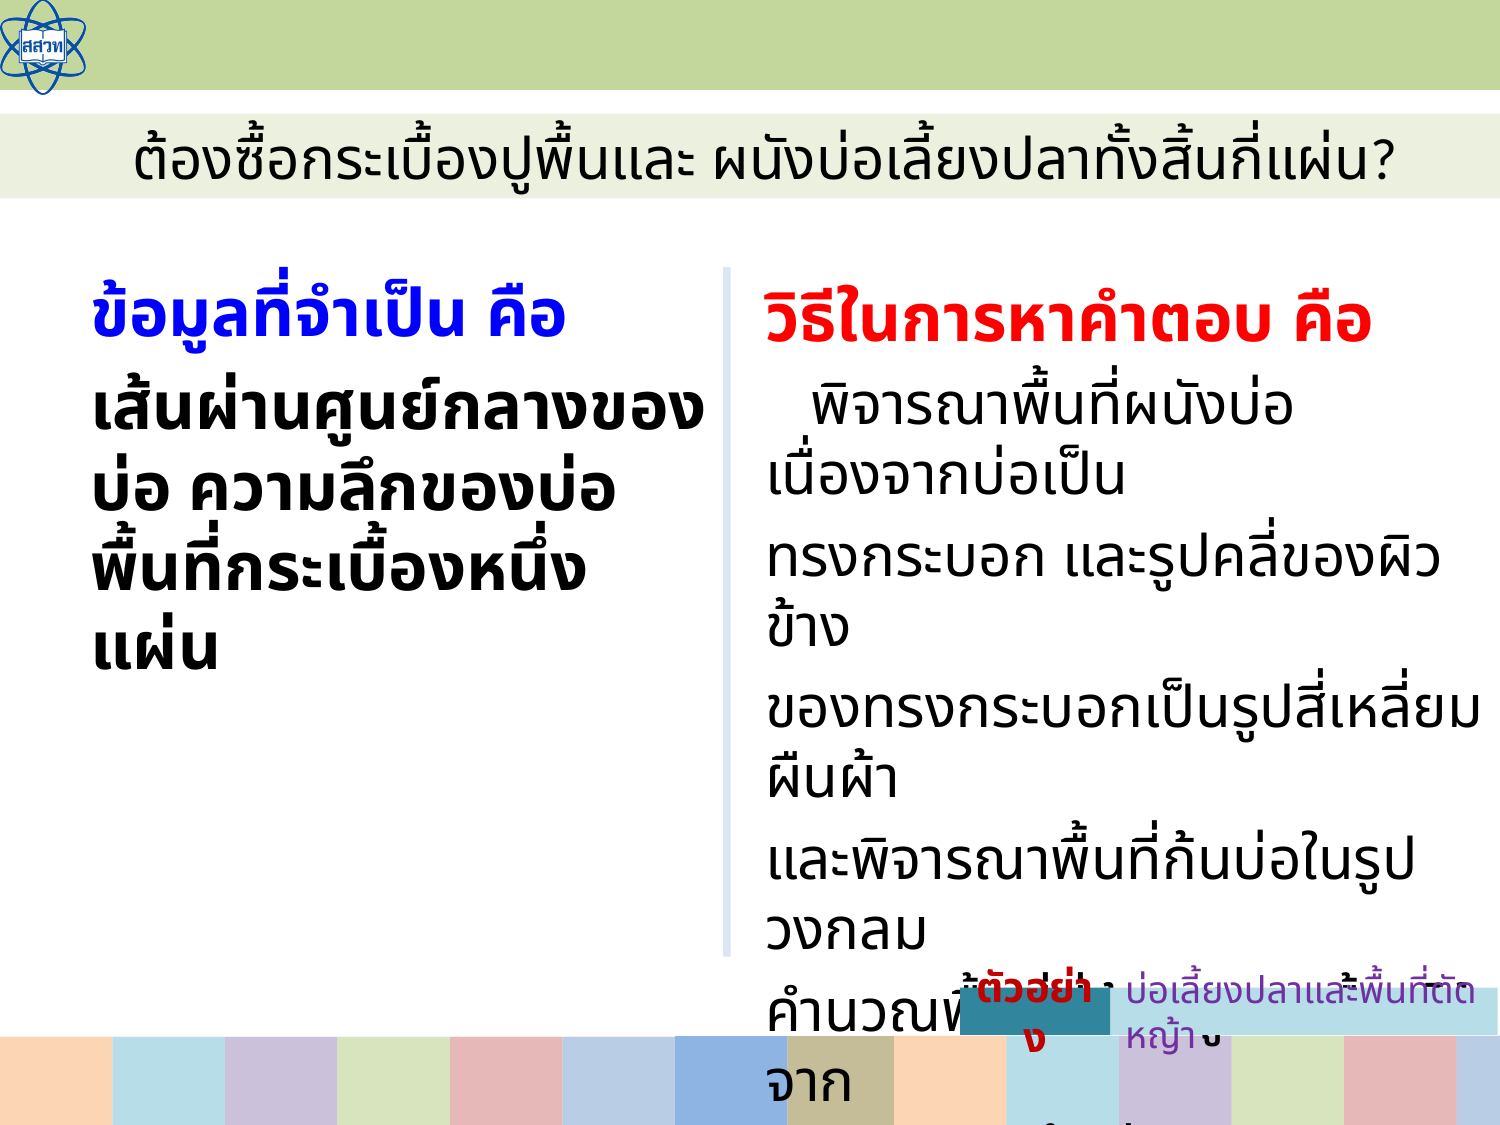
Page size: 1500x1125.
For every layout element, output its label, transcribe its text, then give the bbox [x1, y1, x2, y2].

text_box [959, 987, 1498, 1036]
text_box [721, 265, 733, 959]
text_box วิธีในการหาคำตอบ คือ พิจารณาพื้นที่ผนังบ่อ เนื่องจากบ่อเป็น ทรงกระบอก และรูปคลี่ของผิวข้าง ของทรงกระบอกเป็นรูปสี่เหลี่ยมผืนผ้า และพิจารณาพื้นที่ก้นบ่อในรูปวงกลม คำนวณพื้นที่ที่ต้องปูกระเบื้องได้จาก ผลรวมของพื้นที่ผนังบ่อและพื้นที่ก้นบ่อ หารด้วย พื้นที่กระเบื้อง 1 แผ่น [750, 267, 1500, 1125]
text_box ต้องซื้อกระเบื้องปูพื้นและ ผนังบ่อเลี้ยงปลาทั้งสิ้นกี่แผ่น? [0, 113, 1500, 199]
picture [0, 0, 86, 95]
list ข้อมูลที่จำเป็น คือ เส้นผ่านศูนย์กลางของบ่อ ความลึกของบ่อ พื้นที่กระเบื้องหนึ่งแผ่น [75, 262, 727, 916]
